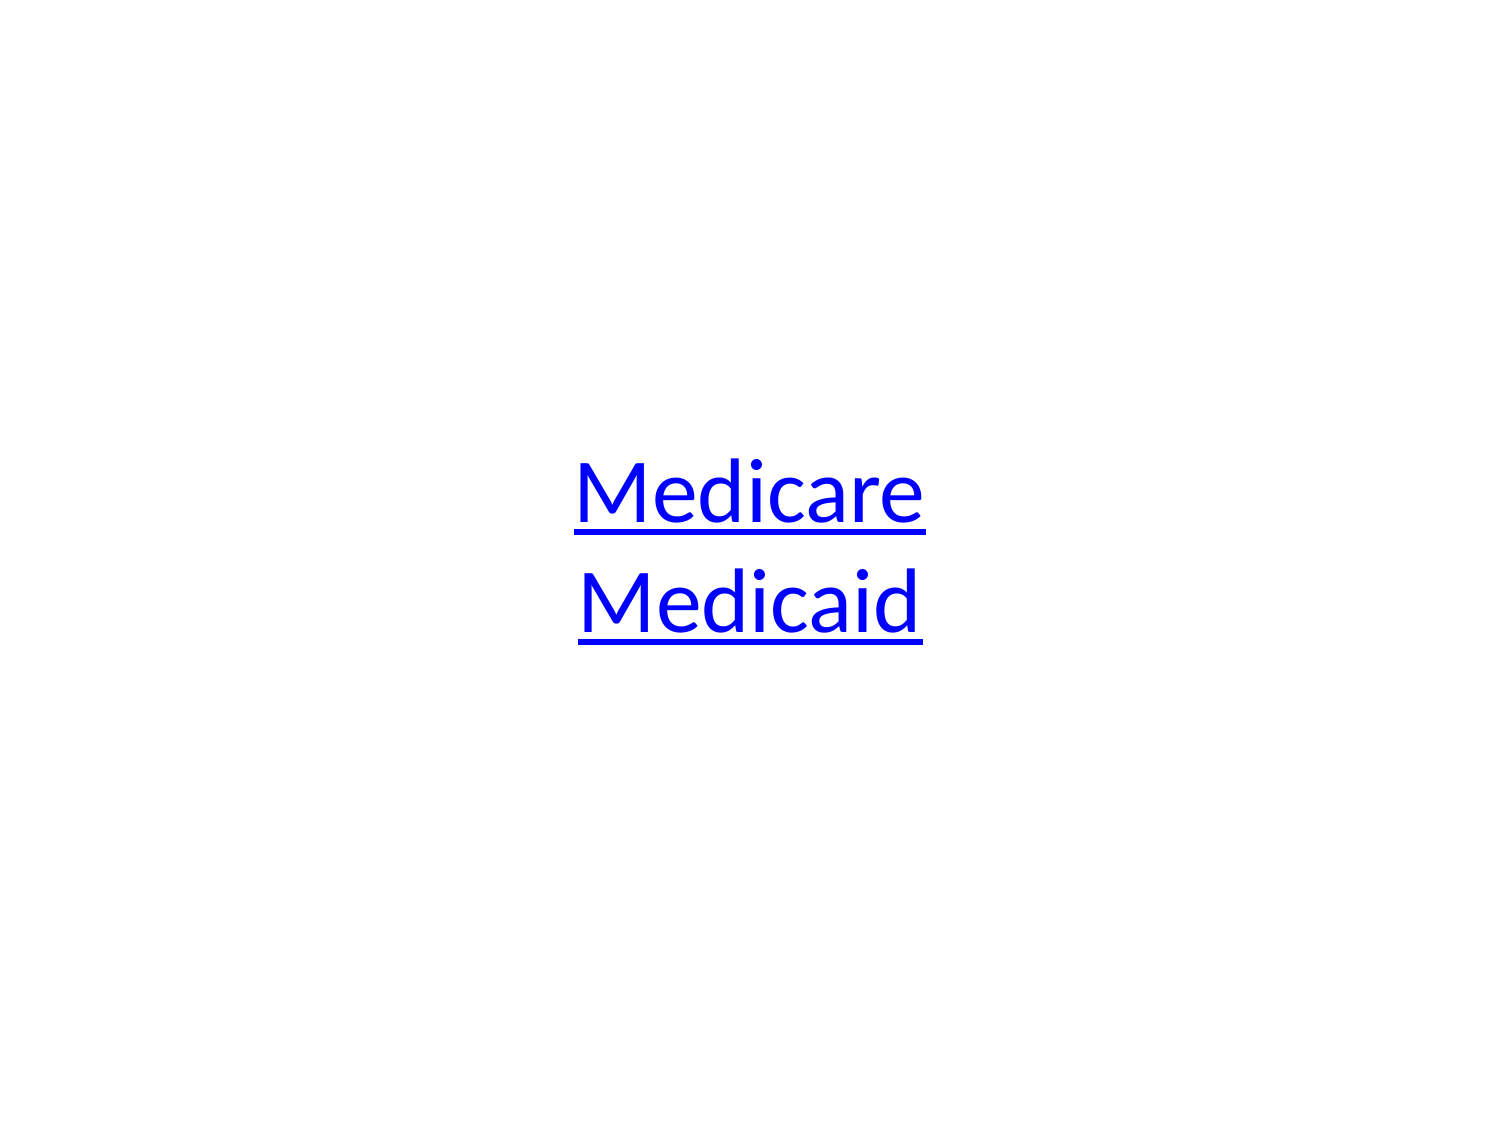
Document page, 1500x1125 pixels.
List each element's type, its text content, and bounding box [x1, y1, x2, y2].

title Medicare Medicaid [74, 44, 1426, 1038]
